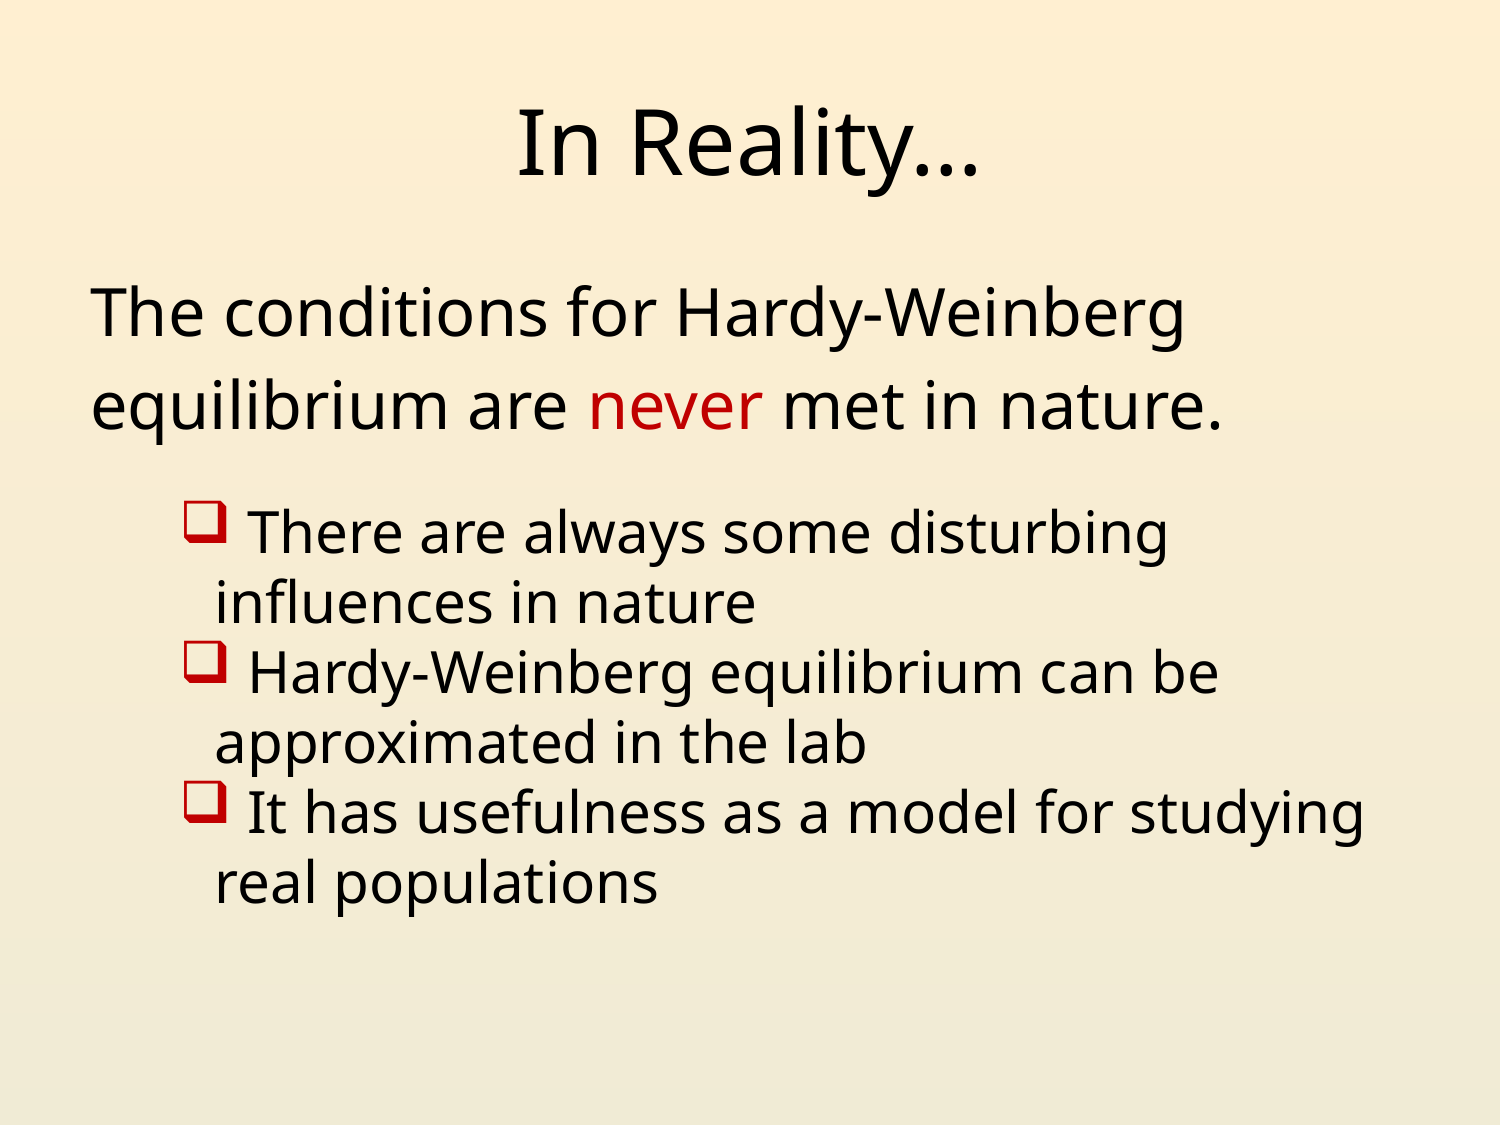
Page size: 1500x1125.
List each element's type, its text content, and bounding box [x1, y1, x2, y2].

list The conditions for Hardy-Weinberg equilibrium are never met in nature. [75, 262, 1425, 463]
title In Reality… [75, 45, 1425, 233]
text_box There are always some disturbing influences in nature Hardy-Weinberg equilibrium can be approximated in the lab It has usefulness as a model for studying real populations [125, 487, 1425, 968]
